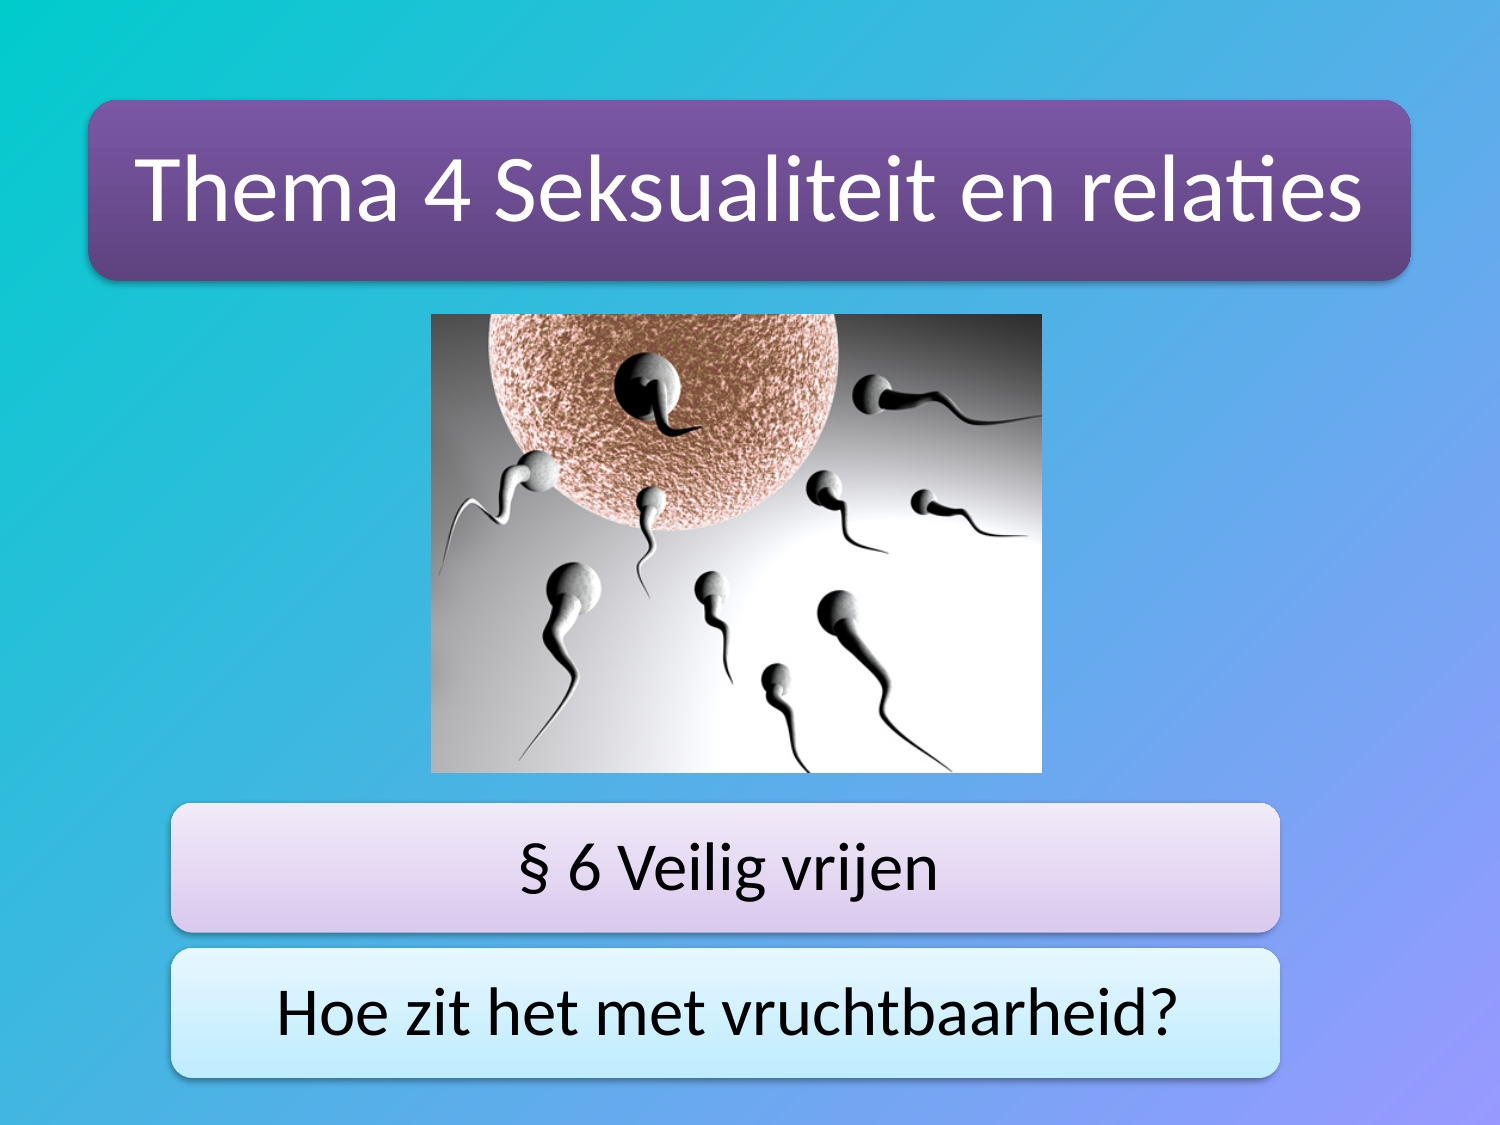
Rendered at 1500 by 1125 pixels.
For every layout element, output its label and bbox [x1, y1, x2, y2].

picture [430, 314, 1043, 773]
text_box [170, 798, 1281, 1083]
text_box [88, 42, 1412, 339]
